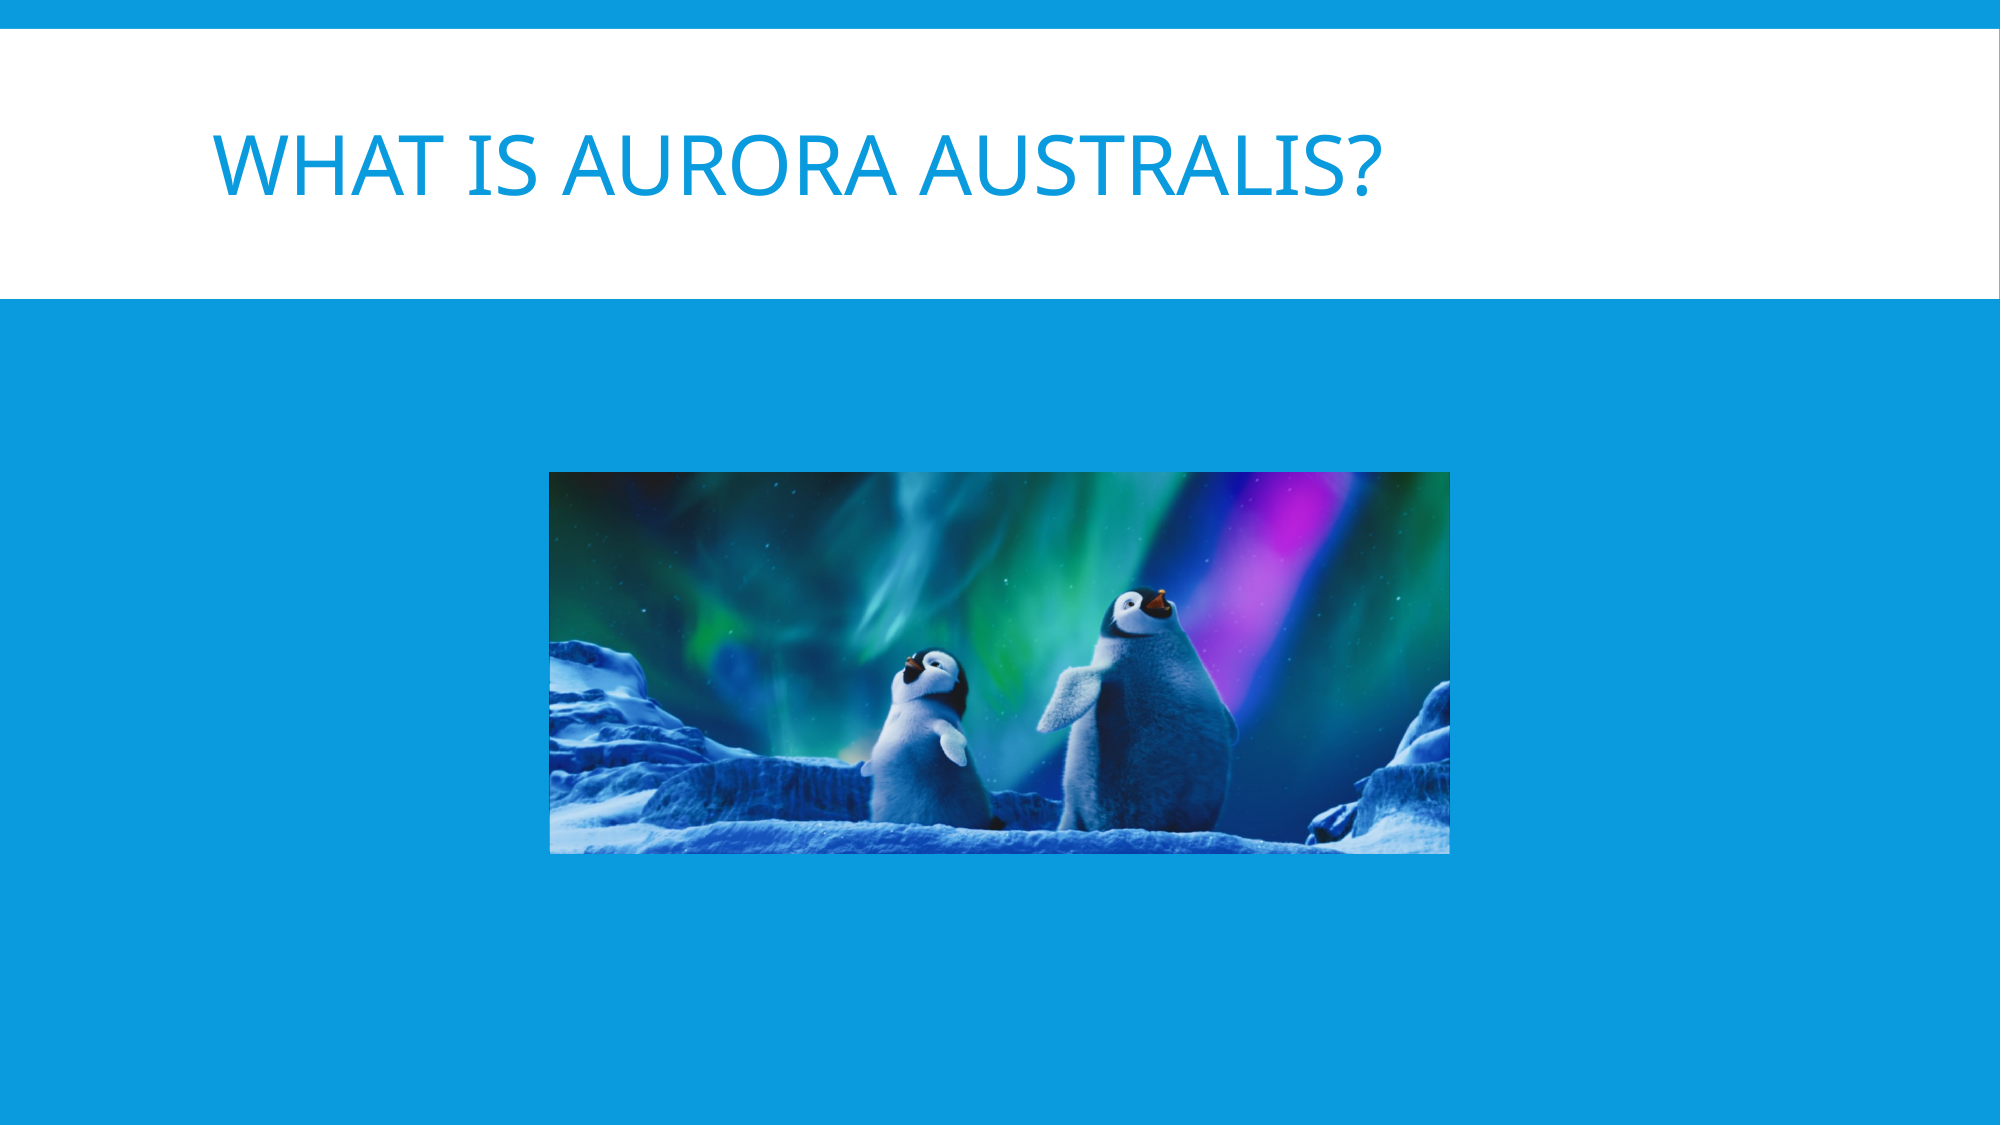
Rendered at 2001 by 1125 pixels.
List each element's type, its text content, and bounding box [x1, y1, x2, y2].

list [549, 472, 1450, 855]
title What is Aurora Australis? [197, 46, 1803, 295]
